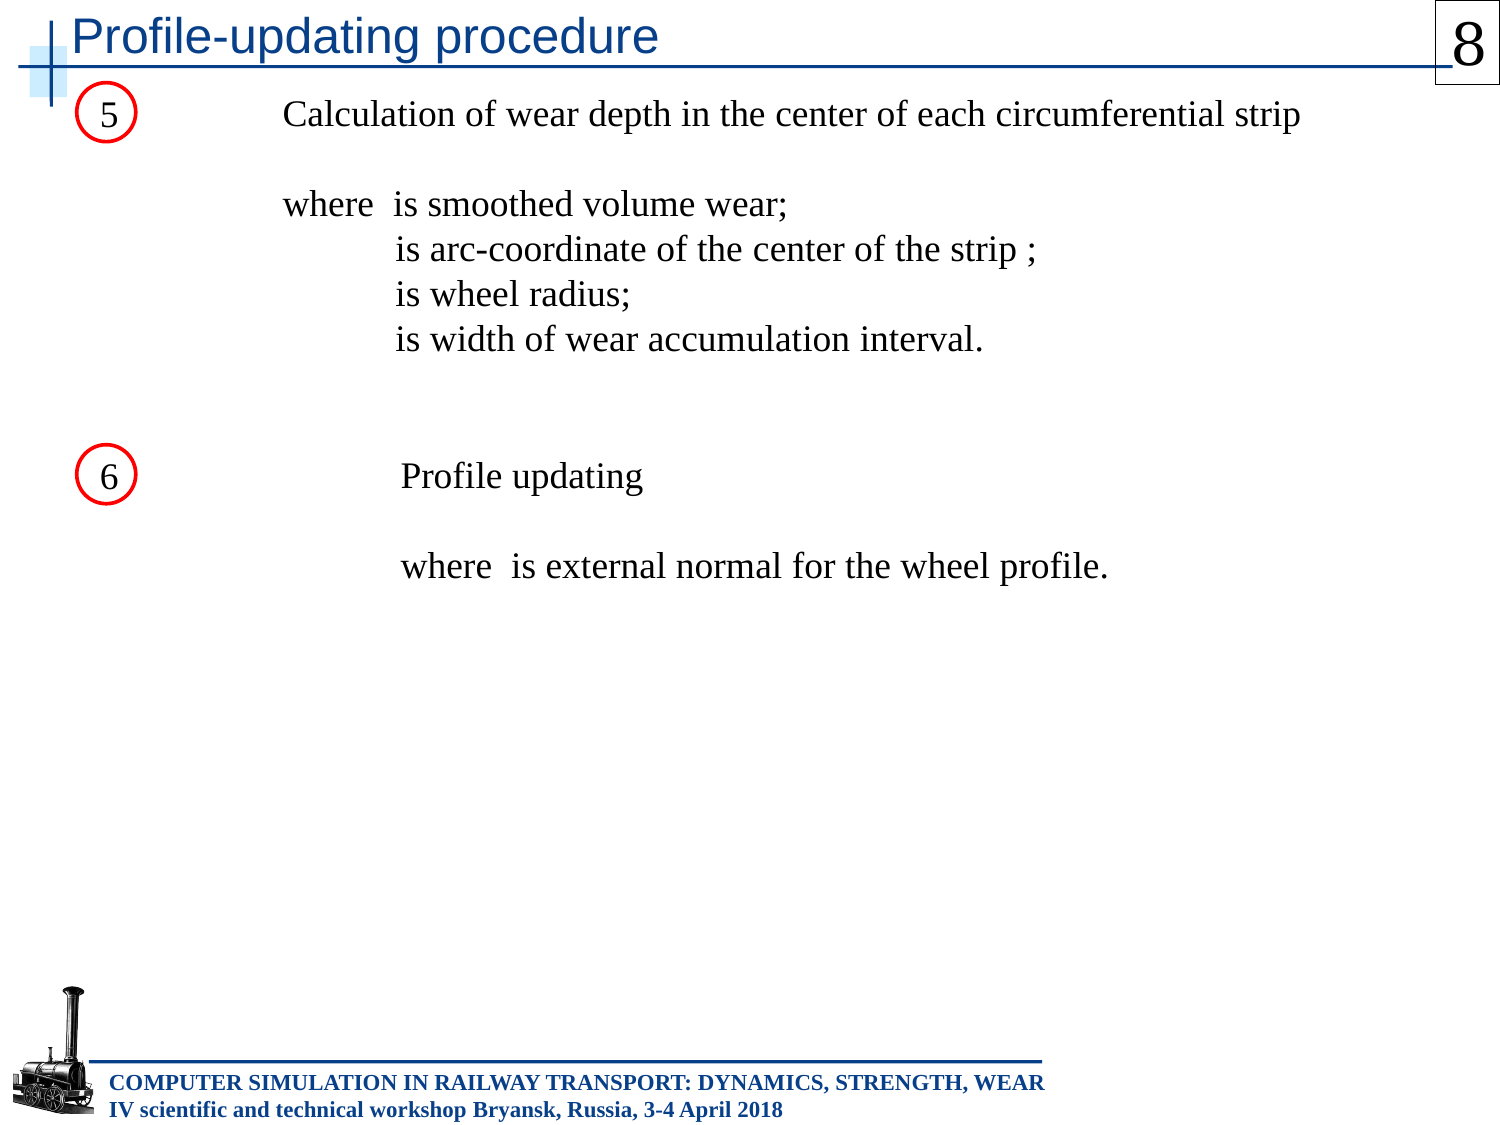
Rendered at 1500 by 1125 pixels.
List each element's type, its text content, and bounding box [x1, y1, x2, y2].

picture [13, 984, 94, 1114]
text_box 8 [1435, 0, 1500, 85]
title Profile-updating procedure [70, 0, 1435, 64]
text_box 5 [74, 80, 138, 144]
text_box 6 [74, 442, 138, 506]
